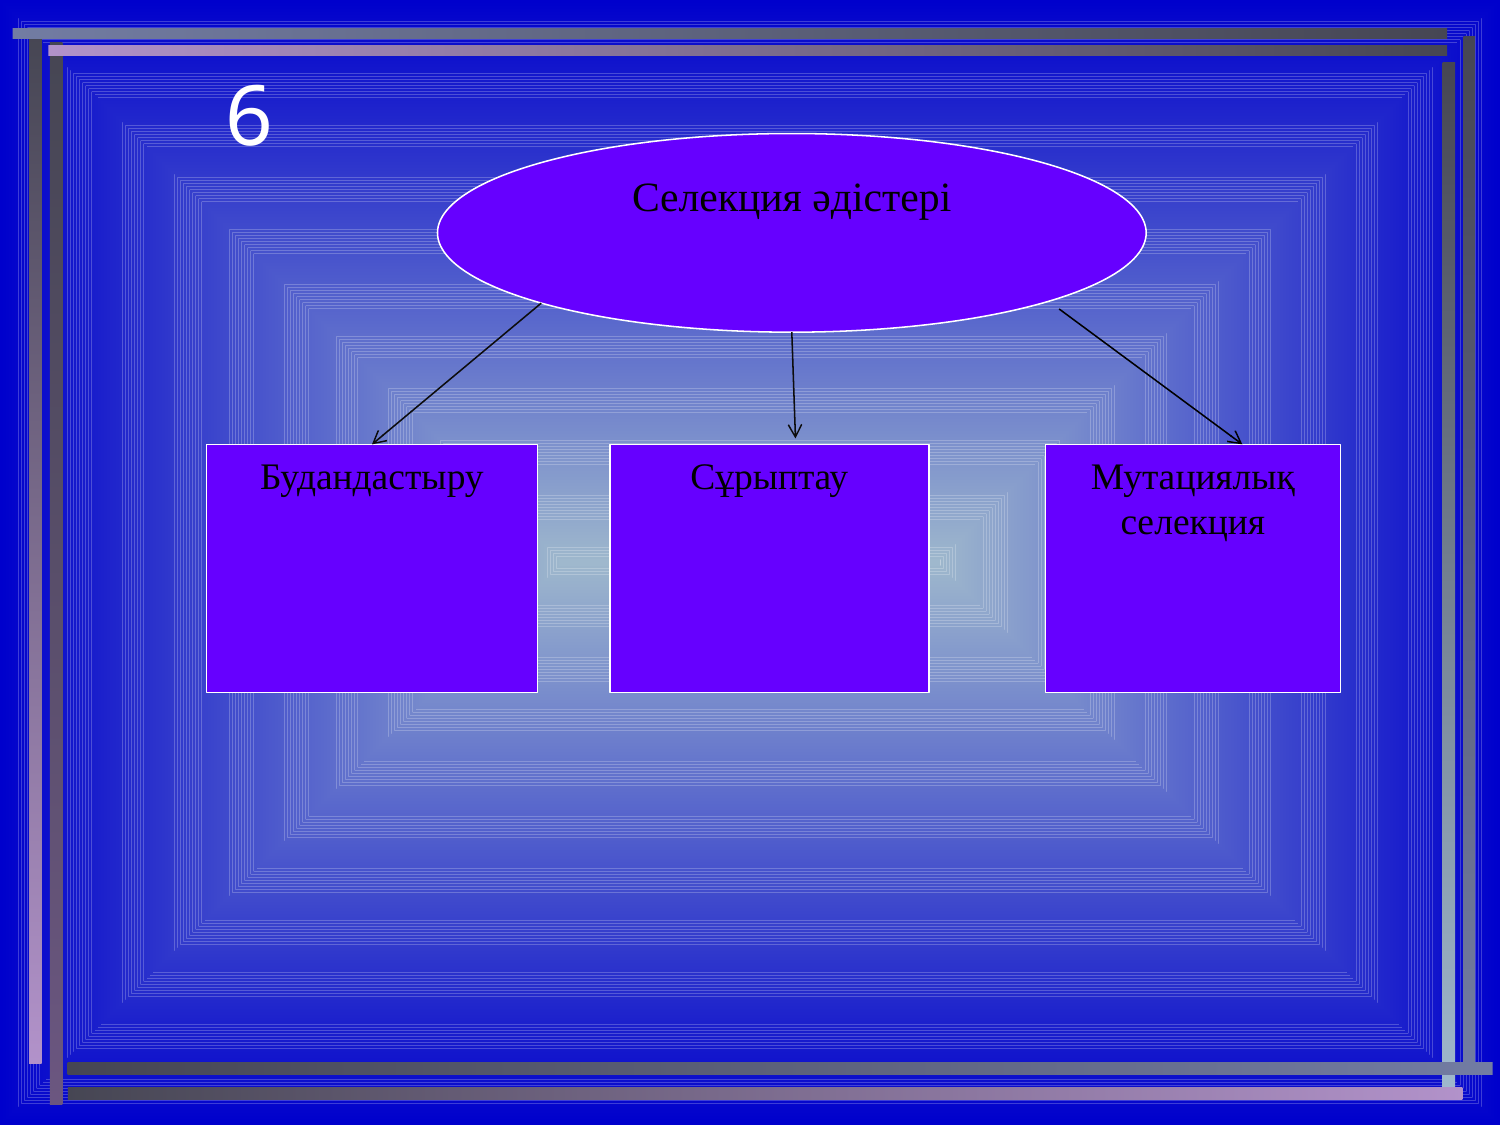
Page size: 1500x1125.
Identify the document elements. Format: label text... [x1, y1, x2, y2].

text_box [1058, 308, 1243, 445]
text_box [371, 302, 542, 445]
text_box Мутациялық селекция [1045, 444, 1341, 693]
text_box Сұрыптау [609, 444, 929, 693]
title 6 [112, 54, 1388, 161]
text_box Будандастыру [206, 444, 538, 693]
text_box Селекция әдістері [437, 161, 1147, 333]
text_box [791, 331, 796, 439]
